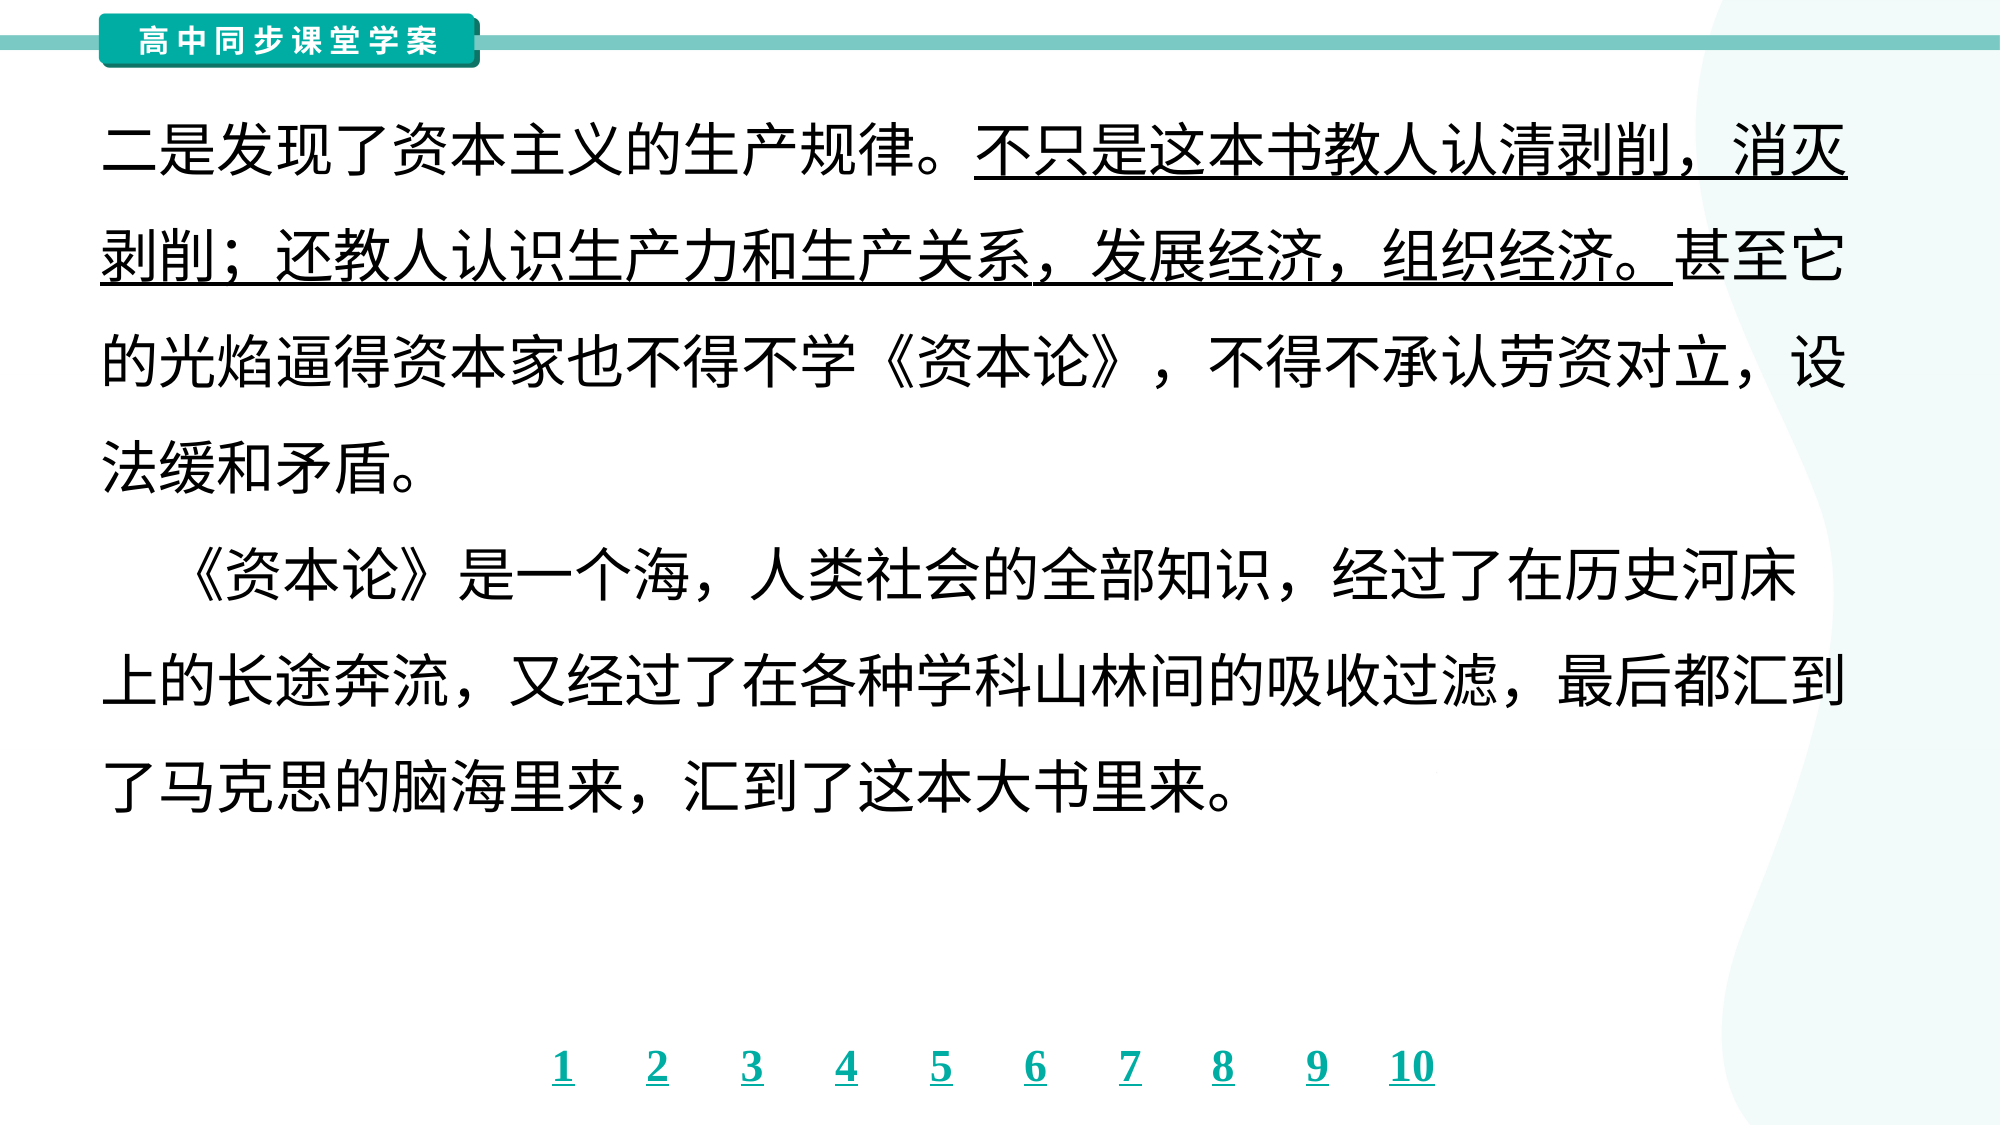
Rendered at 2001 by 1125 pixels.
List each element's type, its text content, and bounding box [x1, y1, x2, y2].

picture [0, 0, 2000, 1125]
text_box 二是发现了资本主义的生产规律。不只是这本书教人认清剥削，消灭 剥削；还教人认识生产力和生产关系，发展经济，组织经济。甚至它 的光焰逼得资本家也不得不学《资本论》，不得不承认劳资对立，设 法缓和矛盾。 《资本论》是一个海，人类社会的全部知识，经过了在历史河床 上的长途奔流，又经过了在各种学科山林间的吸收过滤，最后都汇到 了马克思的脑海里来，汇到了这本大书里来。 [100, 76, 1899, 821]
